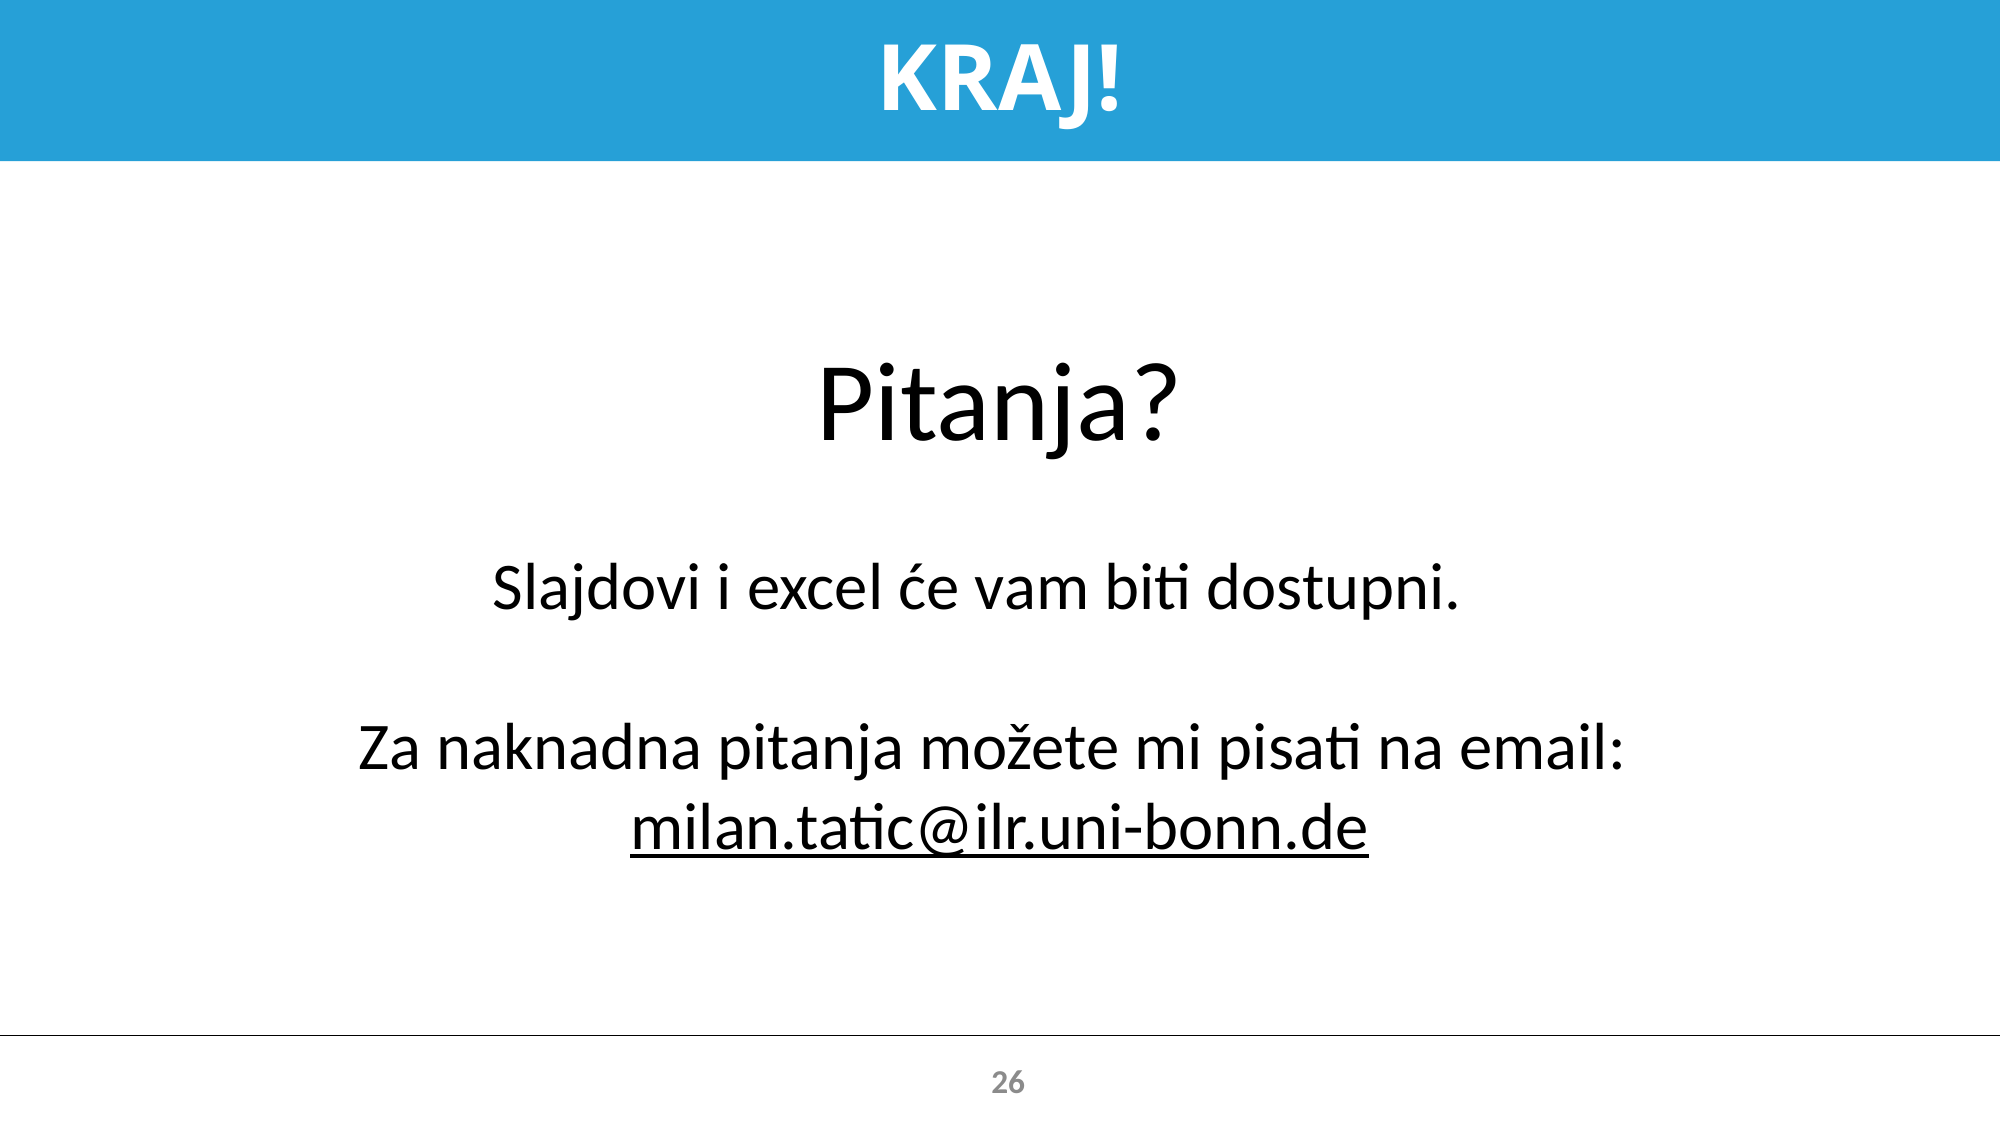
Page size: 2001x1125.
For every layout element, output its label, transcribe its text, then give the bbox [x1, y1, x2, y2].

title KRAJ! [0, 0, 2000, 162]
text_box Pitanja? Slajdovi i excel će vam biti dostupni. Za naknadna pitanja možete mi pisati na email: milan.tatic@ilr.uni-bonn.de [78, 320, 1922, 871]
slide_number 26 [16, 1036, 2000, 1125]
